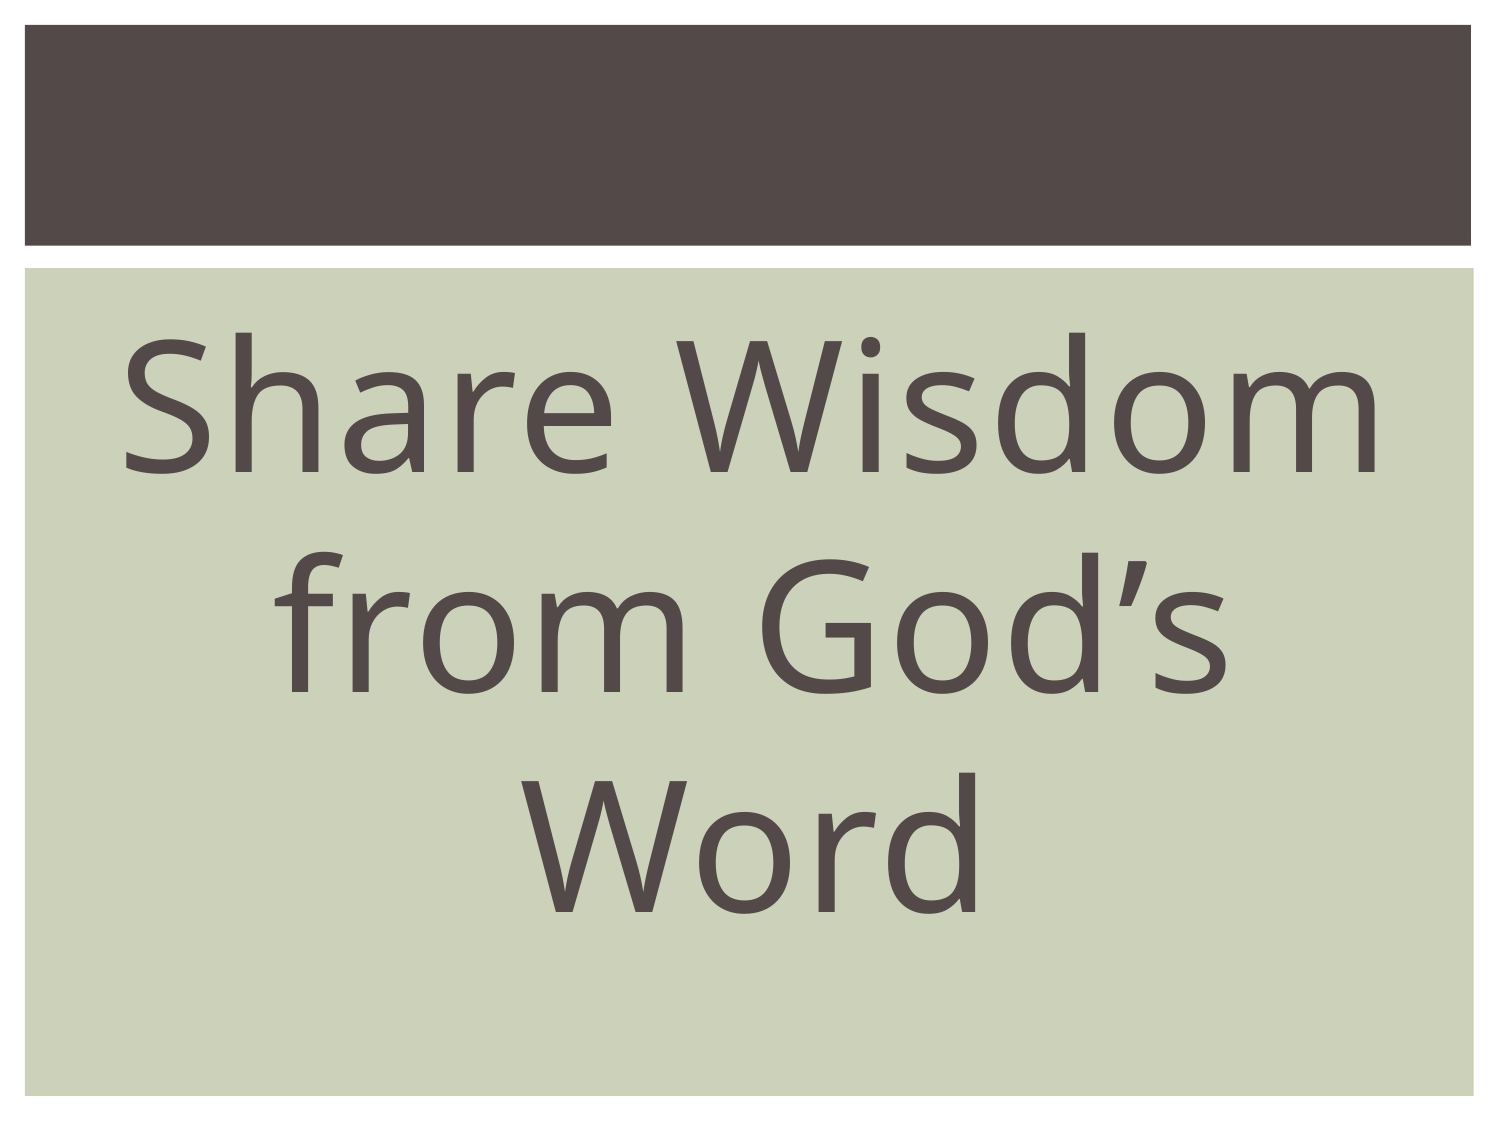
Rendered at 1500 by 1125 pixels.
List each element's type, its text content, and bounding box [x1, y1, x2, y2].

list Share Wisdom from God’s Word [62, 281, 1442, 1005]
